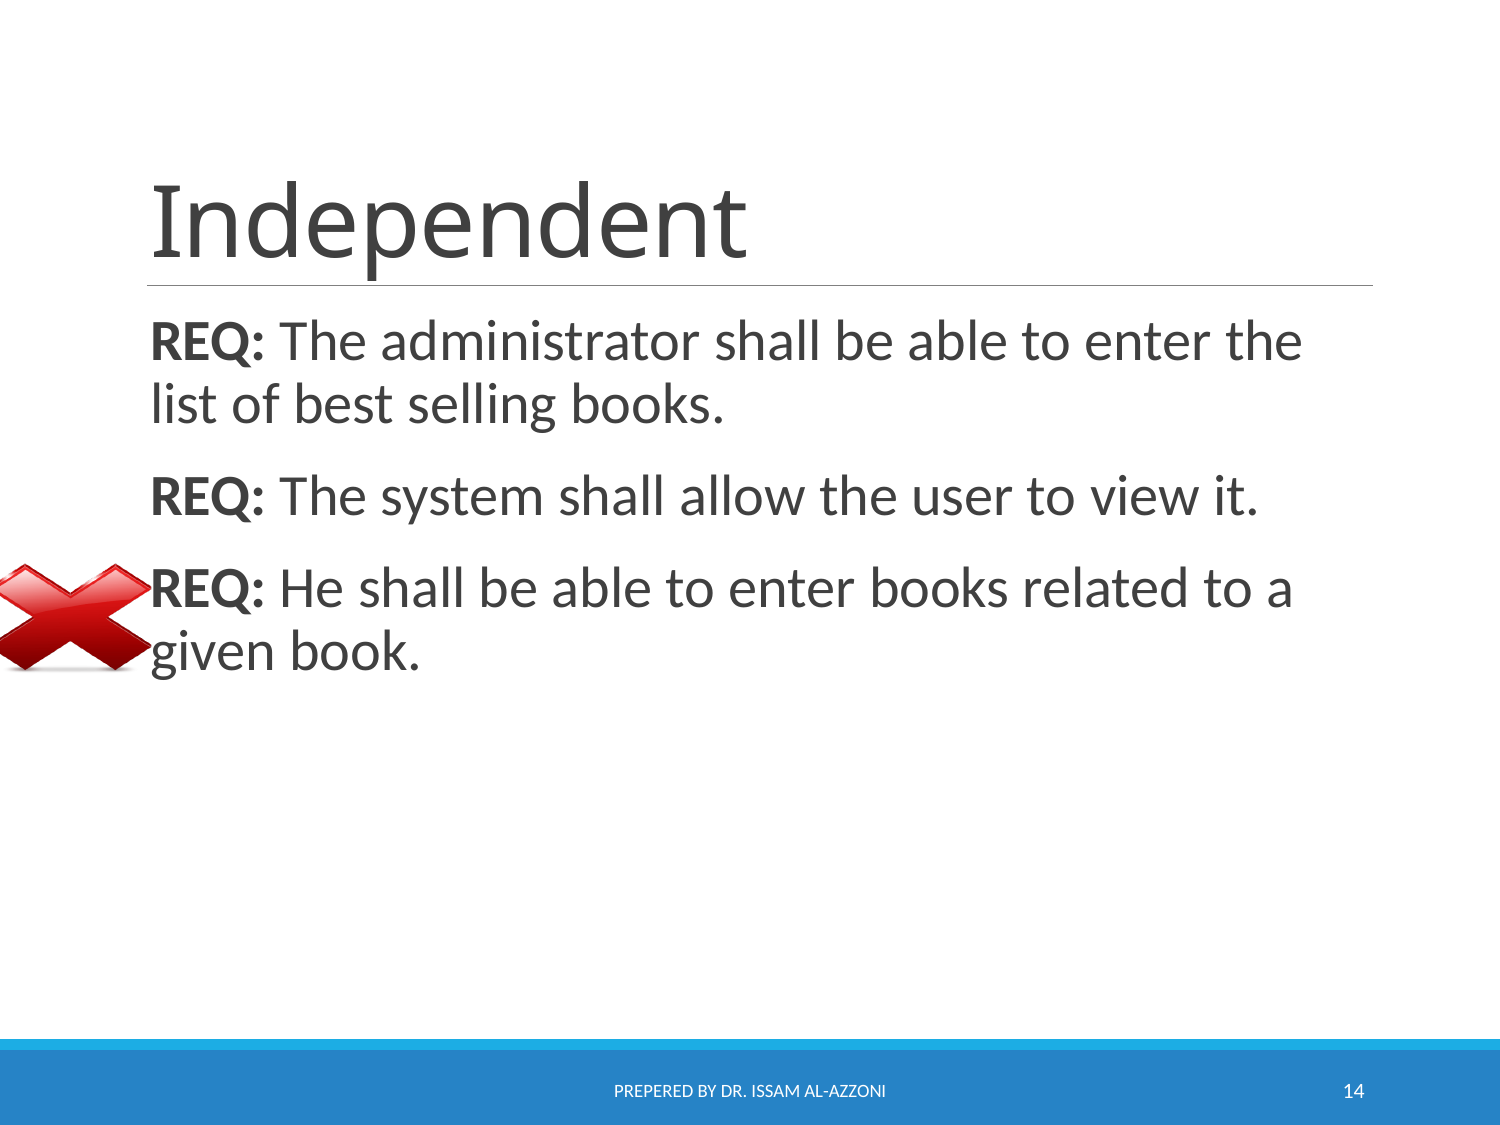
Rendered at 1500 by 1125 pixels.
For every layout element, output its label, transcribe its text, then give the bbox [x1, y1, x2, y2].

footer Prepered by Dr. Issam Al-Azzoni [453, 1059, 1047, 1120]
slide_number 14 [1218, 1059, 1380, 1120]
title Independent [135, 47, 1373, 285]
list REQ: The administrator shall be able to enter the list of best selling books. REQ: The system shall allow the user to view it. REQ: He shall be able to enter books related to a given book. [135, 302, 1373, 963]
picture [0, 561, 158, 676]
